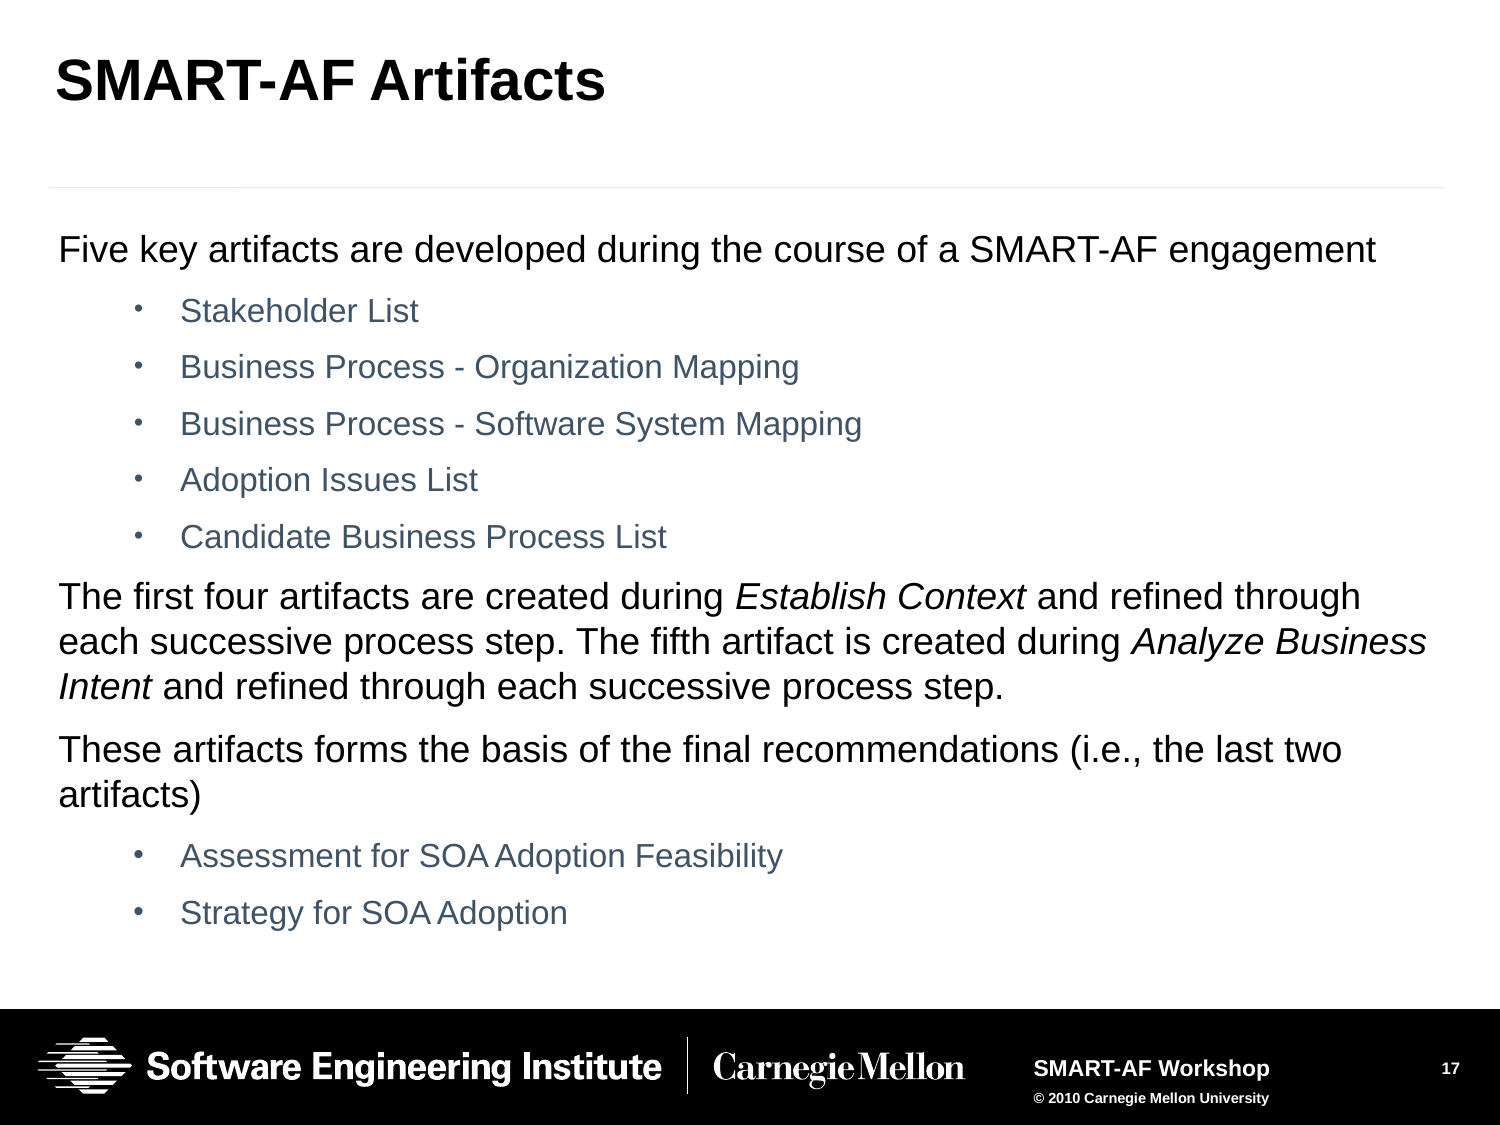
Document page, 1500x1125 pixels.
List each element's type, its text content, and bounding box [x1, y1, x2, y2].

title SMART-AF Artifacts [55, 49, 1451, 114]
list Five key artifacts are developed during the course of a SMART-AF engagement Stakeholder List Business Process - Organization Mapping Business Process - Software System Mapping Adoption Issues List Candidate Business Process List The first four artifacts are created during Establish Context and refined through each successive process step. The fifth artifact is created during Analyze Business Intent and refined through each successive process step. These artifacts forms the basis of the final recommendations (i.e., the last two artifacts) Assessment for SOA Adoption Feasibility Strategy for SOA Adoption [58, 224, 1438, 982]
